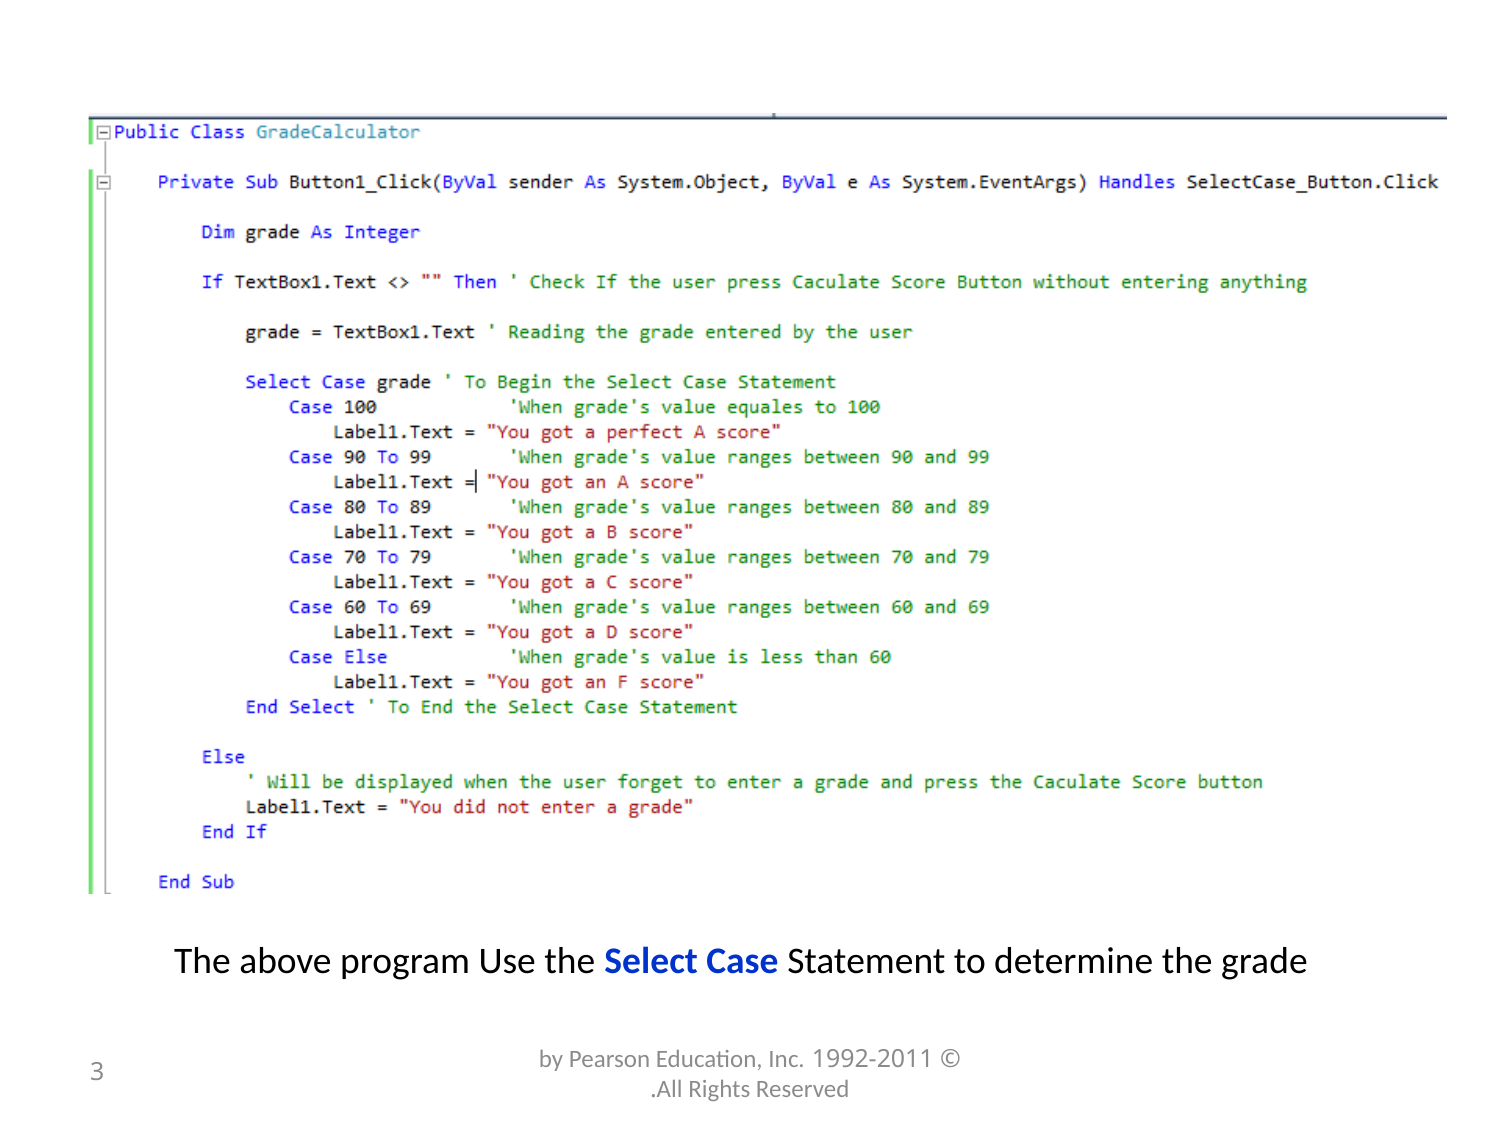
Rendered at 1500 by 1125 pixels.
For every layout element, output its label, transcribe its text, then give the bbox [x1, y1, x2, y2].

slide_number 3 [75, 1042, 425, 1103]
text_box The above program Use the Select Case Statement to determine the grade [159, 928, 1329, 989]
picture [88, 113, 1448, 894]
footer © 1992-2011 by Pearson Education, Inc. All Rights Reserved. [512, 1042, 988, 1103]
